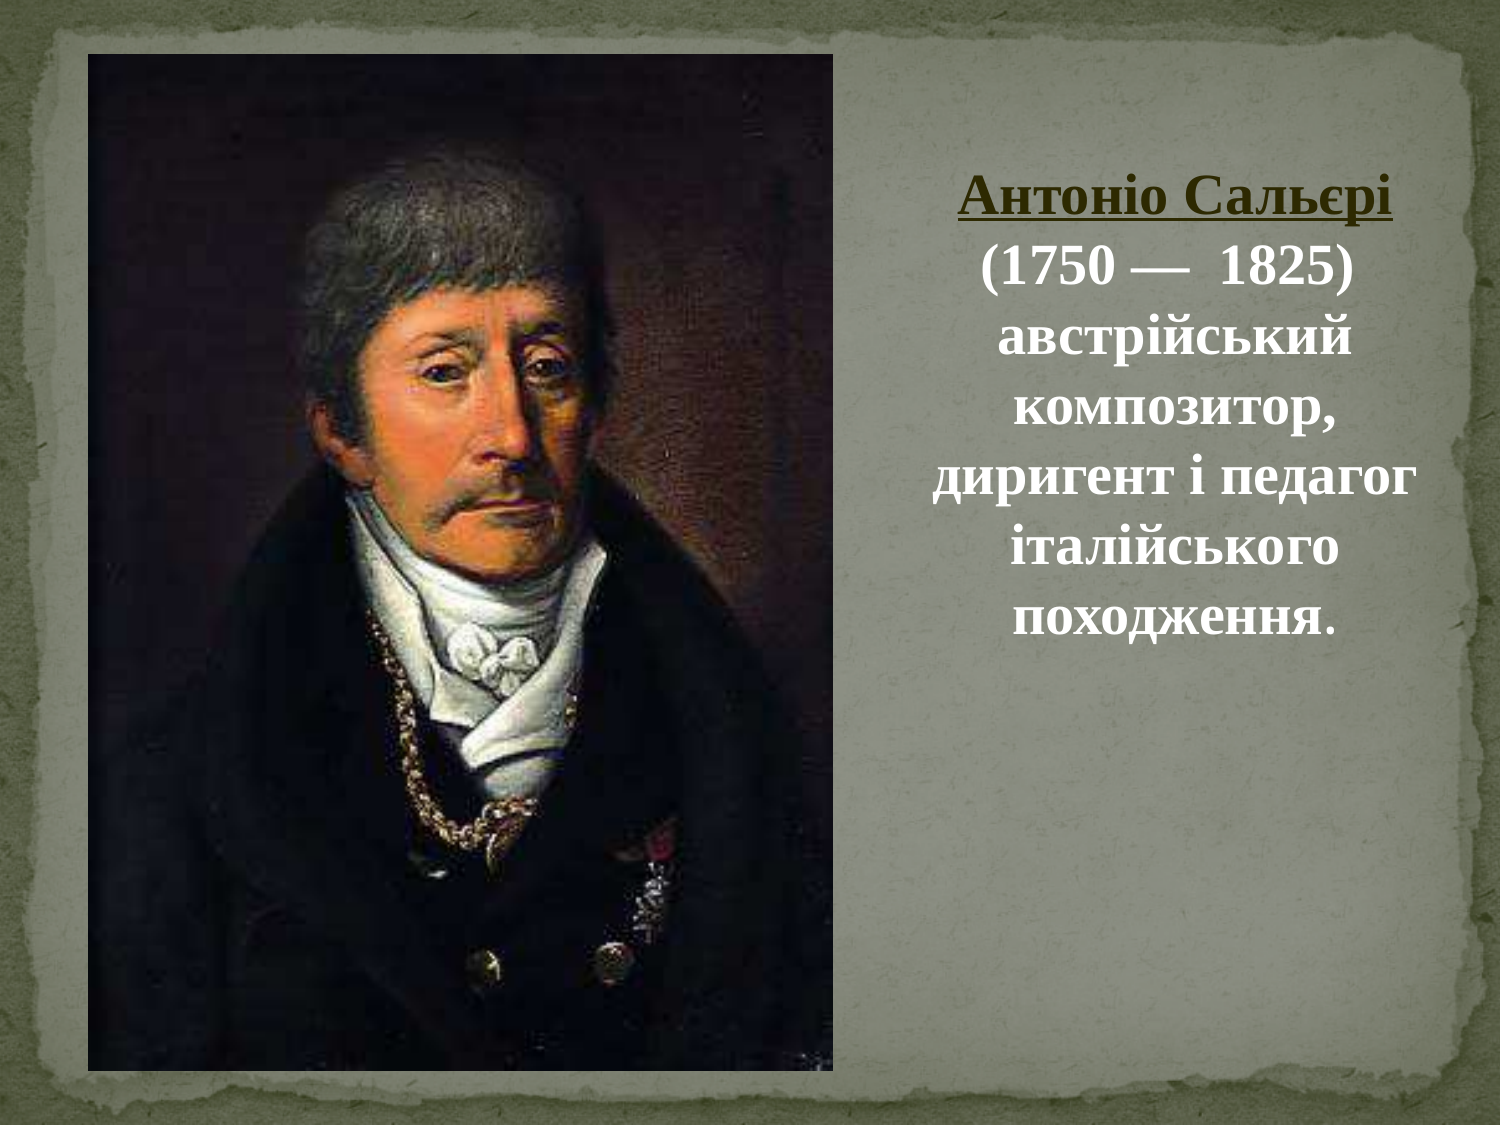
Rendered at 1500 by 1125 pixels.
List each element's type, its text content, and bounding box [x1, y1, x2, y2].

text_box Антоніо Сальєрі (1750 — 1825) австрійський композитор, диригент і педагог італійського походження. [891, 149, 1459, 654]
picture [88, 54, 833, 1071]
